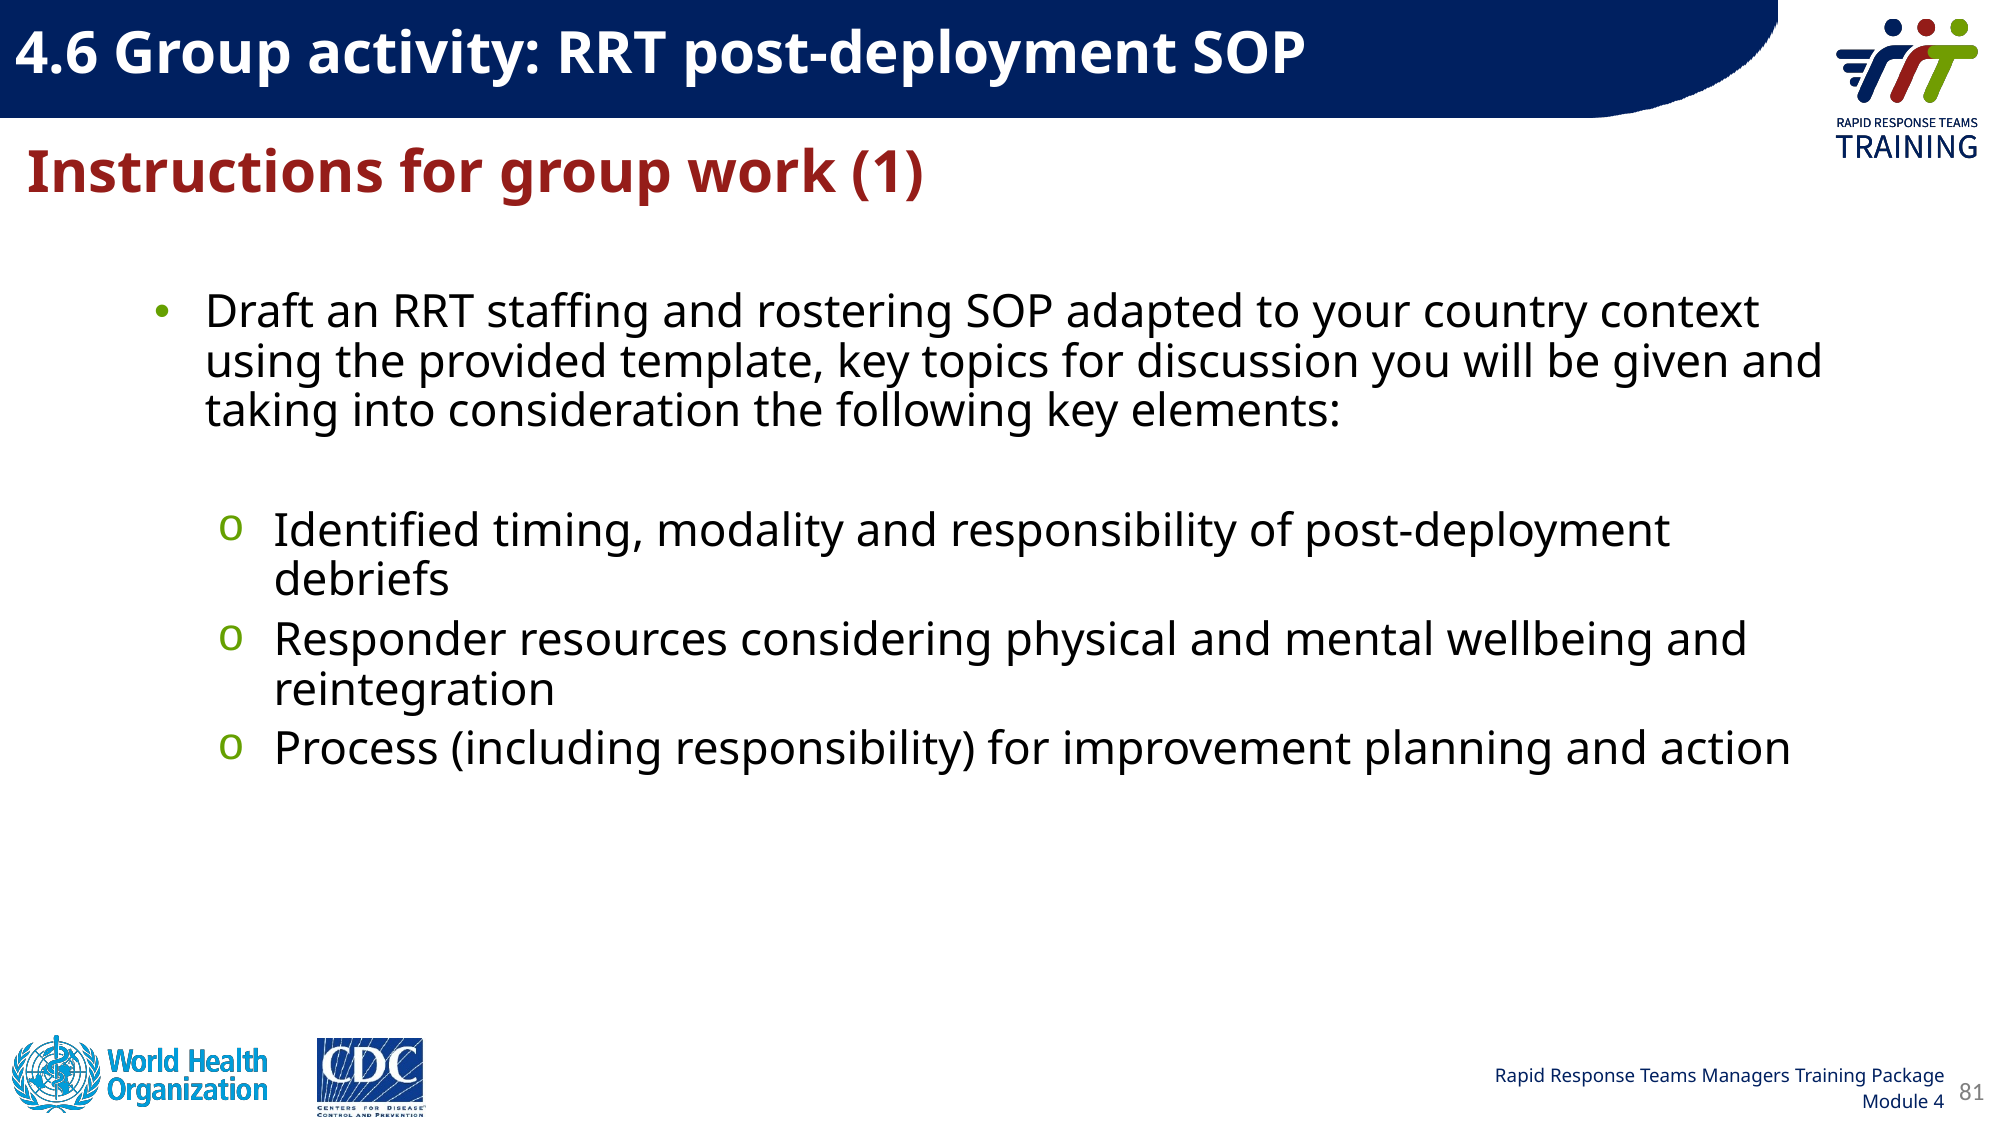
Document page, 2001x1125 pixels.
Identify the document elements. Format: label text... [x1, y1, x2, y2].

title Instructions for group work (1) [19, 119, 1119, 228]
picture [12, 1083, 48, 1113]
picture [317, 1045, 426, 1117]
list Draft an RRT staffing and rostering SOP adapted to your country context using the provided template, key topics for discussion you will be given and taking into consideration the following key elements: Identified timing, modality and responsibility of post-deployment debriefs Responder resources considering physical and mental wellbeing and reintegration Process (including responsibility) for improvement planning and action [140, 280, 1858, 1045]
slide_number 81 [1932, 1067, 2000, 1125]
picture [59, 1035, 267, 1113]
picture [36, 1088, 78, 1105]
picture [50, 1108, 62, 1113]
picture [0, 0, 1778, 118]
picture [12, 1035, 54, 1068]
picture [40, 1062, 47, 1070]
text_box 4.6 Group activity: RRT post-deployment SOP ​ [7, 7, 1883, 93]
picture [71, 1053, 90, 1091]
picture [34, 1054, 43, 1078]
picture [1835, 19, 1978, 167]
picture [30, 1083, 37, 1091]
picture [24, 1054, 36, 1087]
picture [46, 1056, 54, 1062]
picture [22, 1062, 26, 1077]
